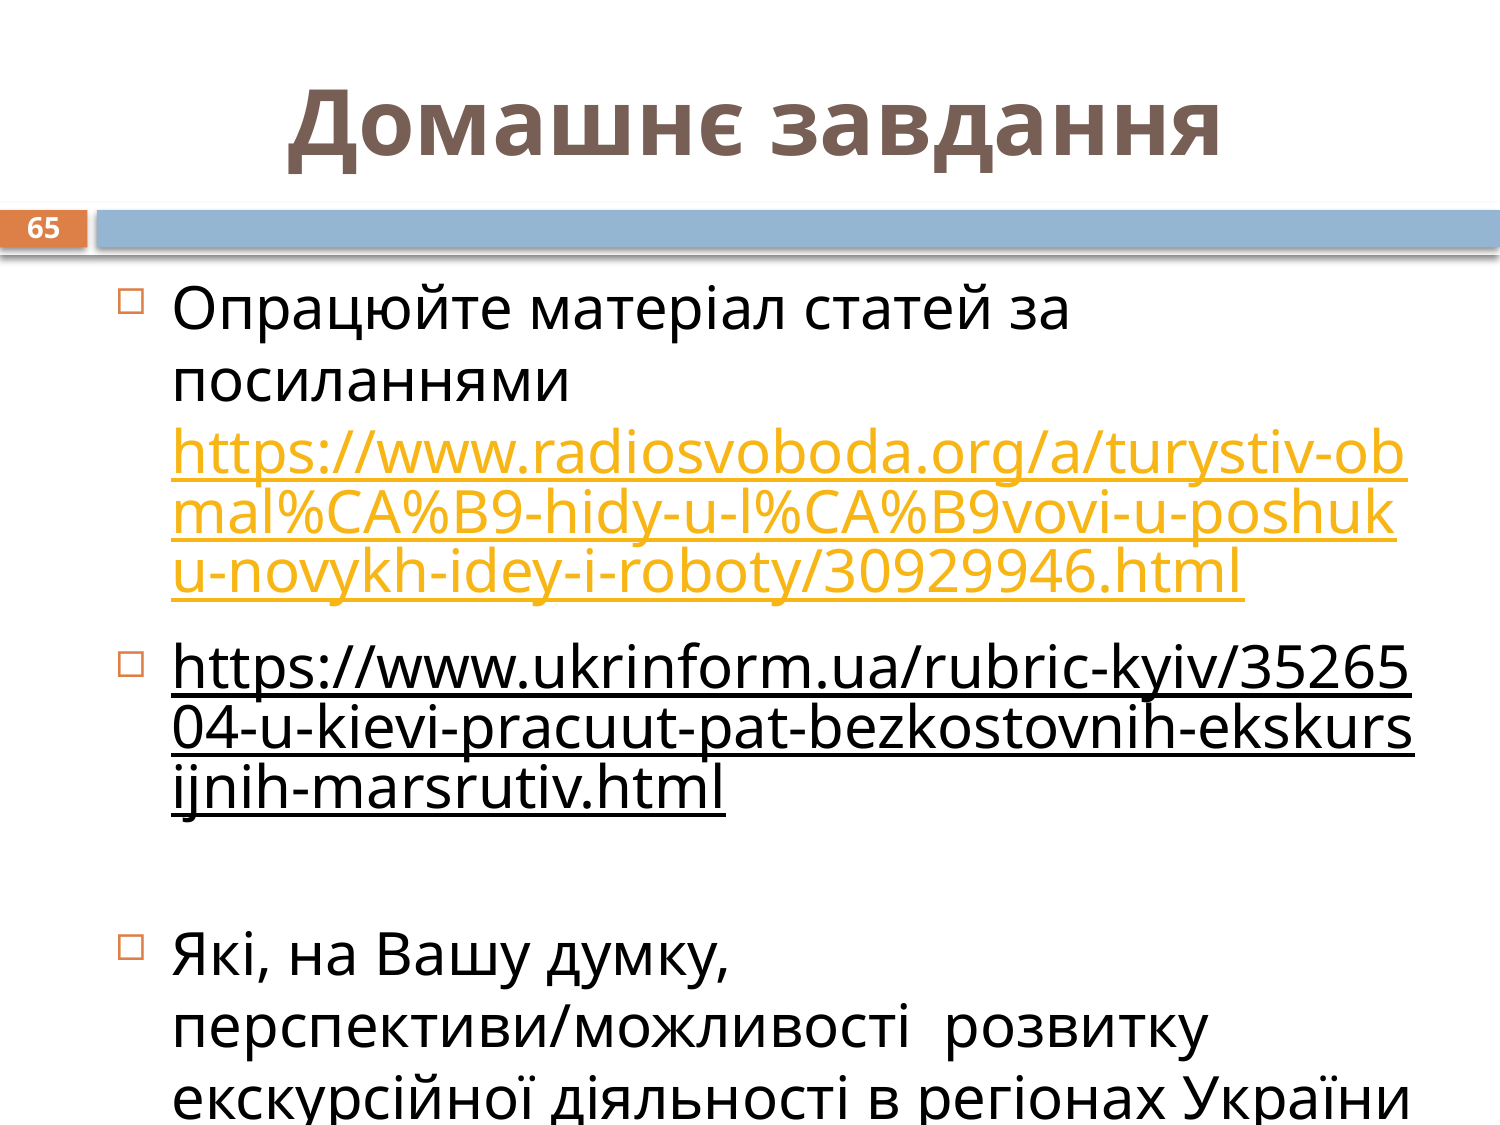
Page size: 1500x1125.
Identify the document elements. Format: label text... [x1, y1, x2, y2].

list Опрацюйте матеріал статей за посиланнями https://www.radiosvoboda.org/a/turystiv-obmal%CA%B9-hidy-u-l%CA%B9vovi-u-poshuku-novykh-idey-i-roboty/30929946.html https://www.ukrinform.ua/rubric-kyiv/3526504-u-kievi-pracuut-pat-bezkostovnih-ekskursijnih-marsrutiv.html Які, на Вашу думку, перспективи/можливості розвитку екскурсійної діяльності в регіонах України в сучасних умовах та у післявоєнний час? [100, 262, 1438, 1000]
slide_number 65 [0, 208, 88, 249]
title Домашнє завдання [100, 37, 1438, 200]
